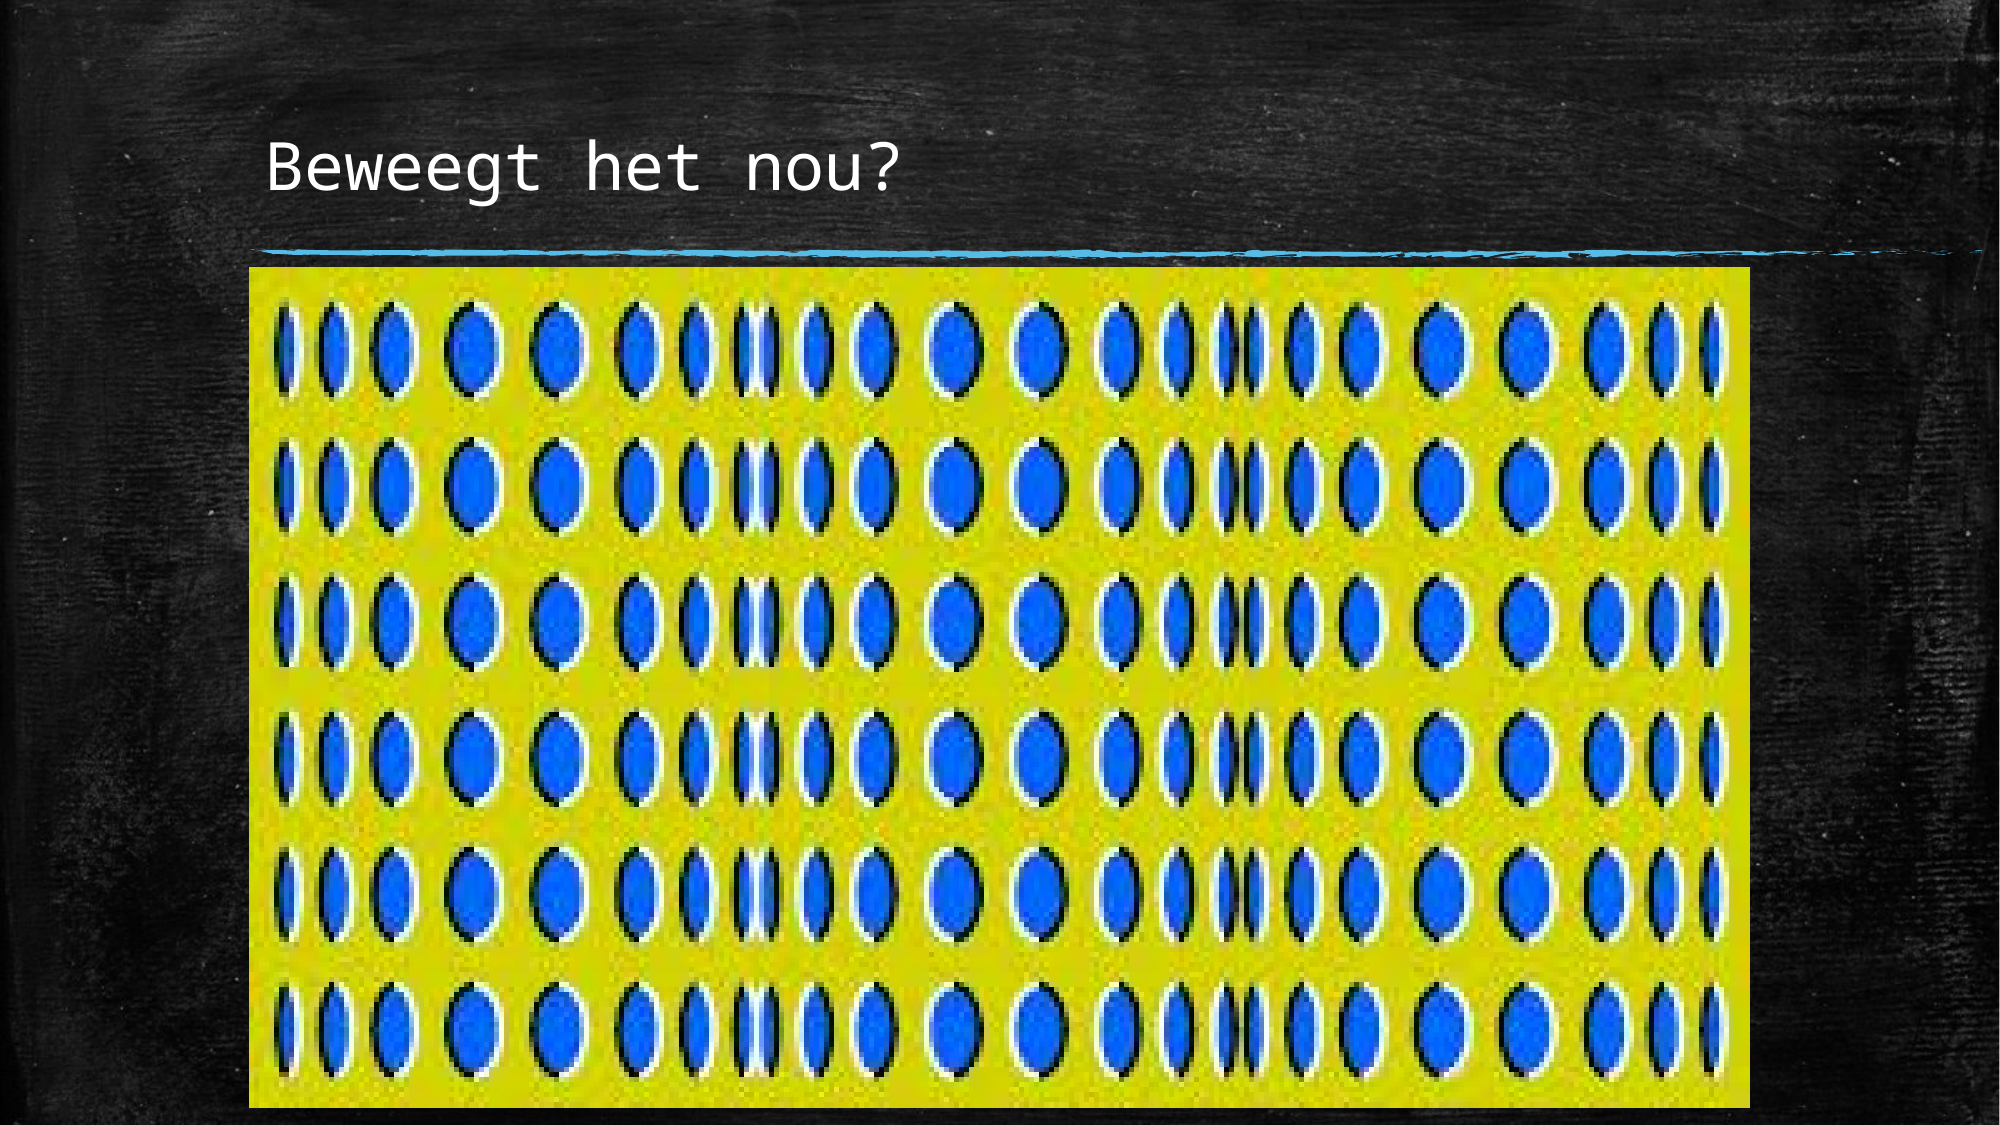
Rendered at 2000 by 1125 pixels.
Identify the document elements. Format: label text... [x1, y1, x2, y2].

picture [249, 267, 1750, 1108]
title Beweegt het nou? [249, 45, 1750, 213]
